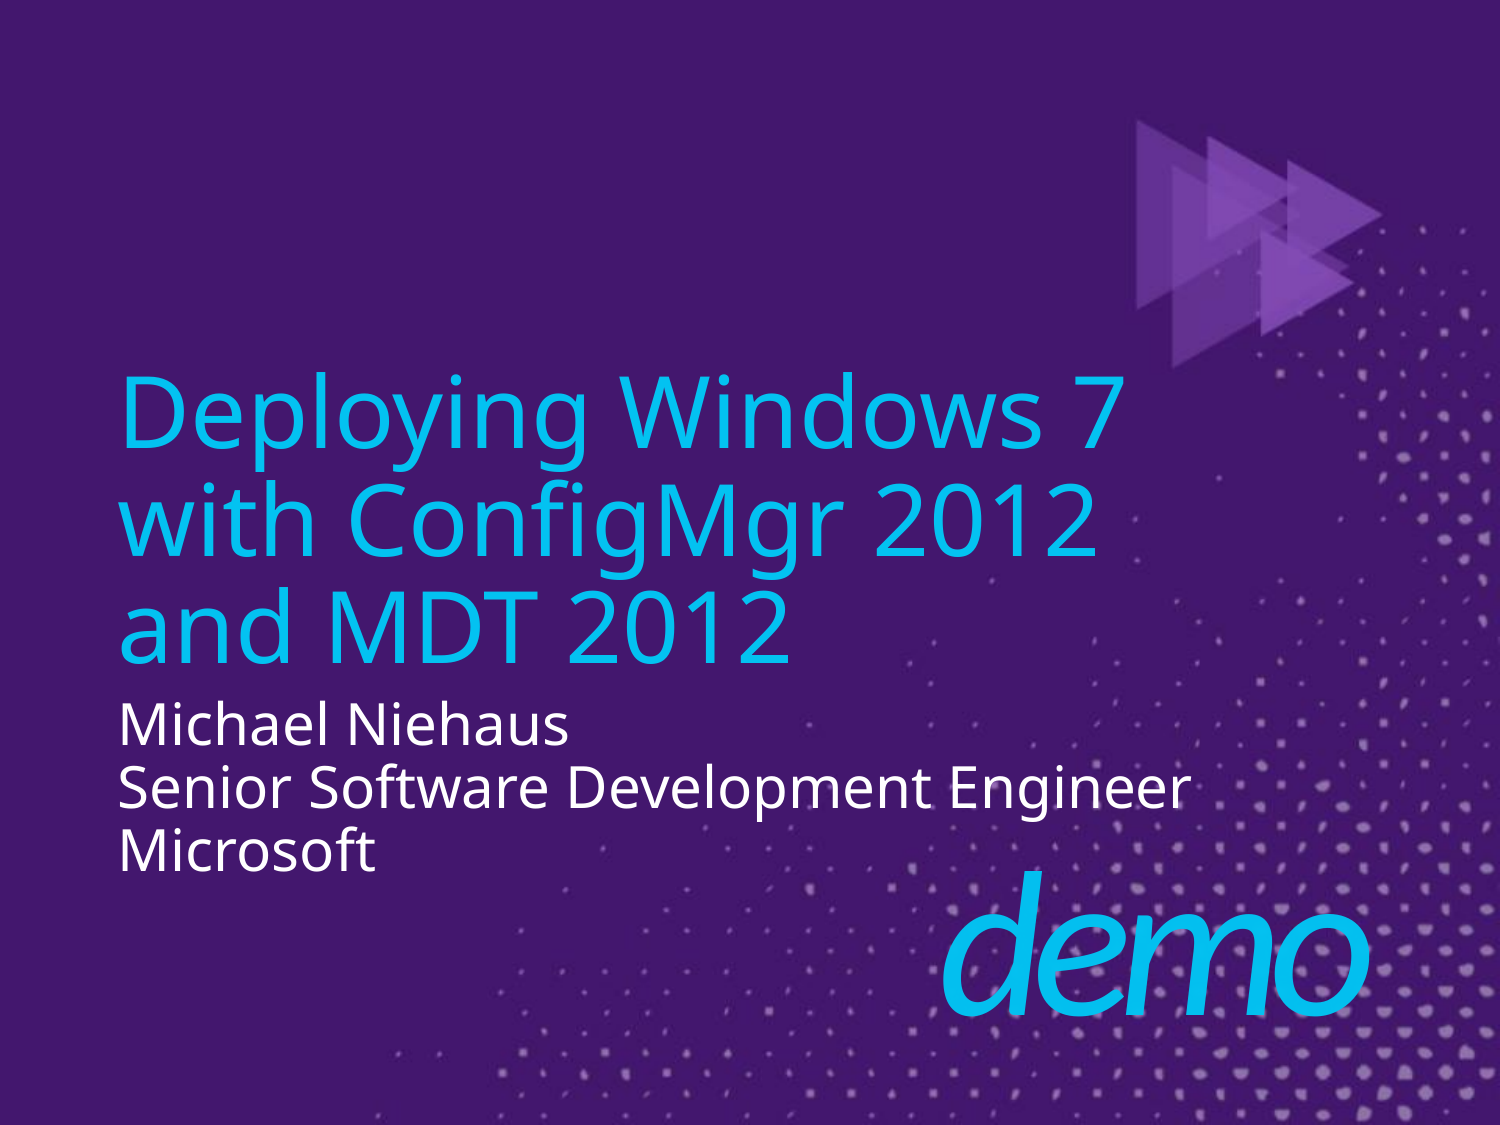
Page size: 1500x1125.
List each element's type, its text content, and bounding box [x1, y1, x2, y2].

subtitle Michael Niehaus Senior Software Development Engineer Microsoft [102, 687, 1251, 764]
list demo [131, 800, 1392, 1027]
picture [0, 0, 1500, 1125]
title Deploying Windows 7 with ConfigMgr 2012 and MDT 2012 [102, 398, 1251, 649]
